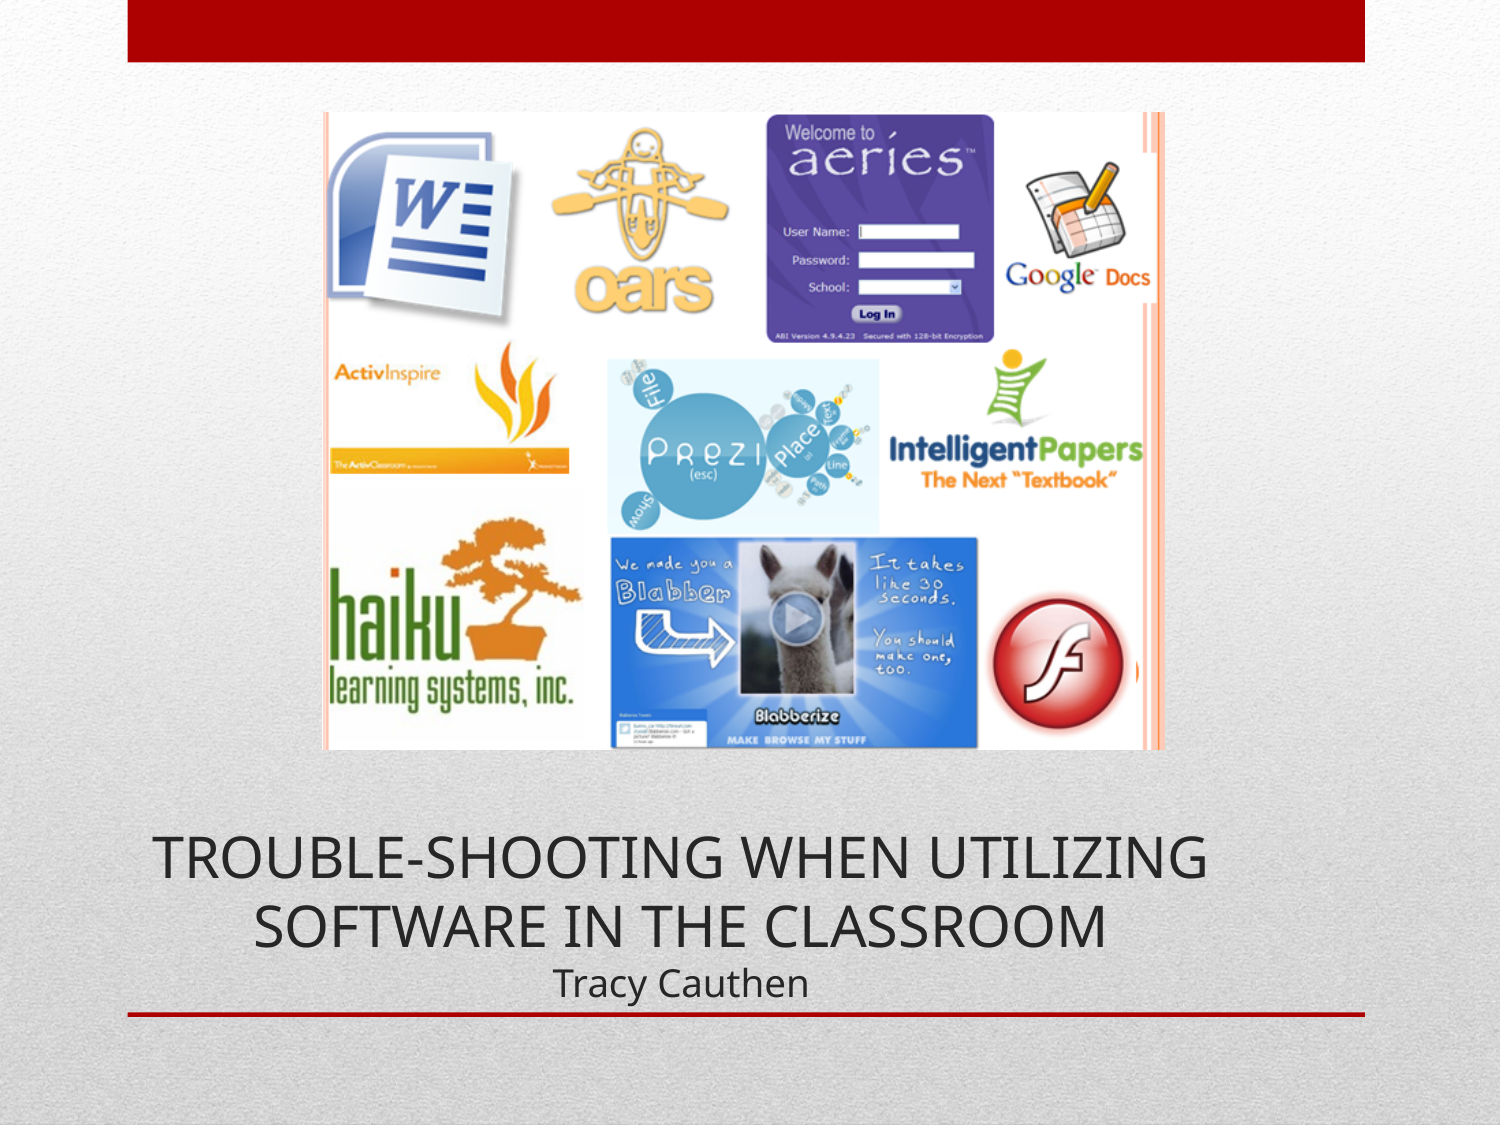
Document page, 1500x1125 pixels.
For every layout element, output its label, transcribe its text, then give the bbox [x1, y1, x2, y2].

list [321, 111, 1166, 751]
title TROUBLE-SHOOTING WHEN UTILIZING SOFTWARE IN THE CLASSROOM Tracy Cauthen [125, 750, 1238, 1013]
